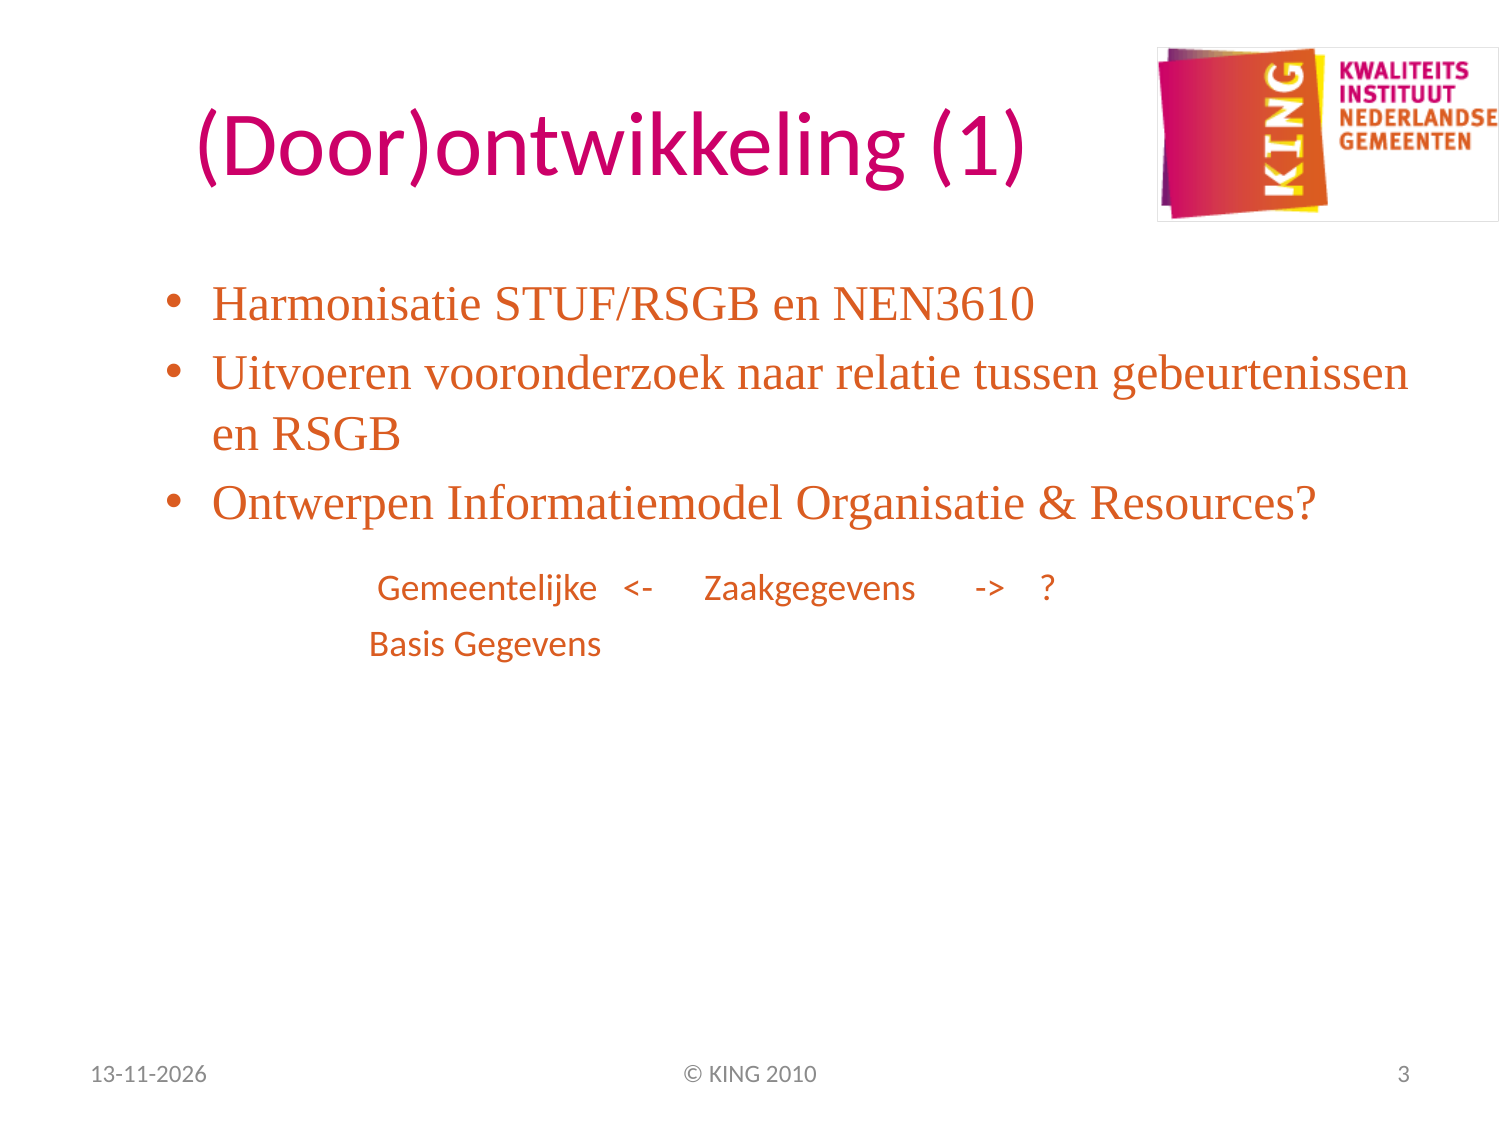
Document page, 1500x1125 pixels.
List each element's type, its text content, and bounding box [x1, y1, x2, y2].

slide_number 3 [1074, 1042, 1425, 1103]
list Harmonisatie STUF/RSGB en NEN3610 Uitvoeren vooronderzoek naar relatie tussen gebeurtenissen en RSGB Ontwerpen Informatiemodel Organisatie & Resources? Gemeentelijke <- Zaakgegevens -> ? Basis Gegevens [75, 262, 1425, 1005]
picture [1156, 46, 1500, 223]
footer © KING 2010 [512, 1042, 988, 1103]
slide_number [75, 1042, 425, 1103]
title (Door)ontwikkeling (1) [75, 45, 1149, 233]
